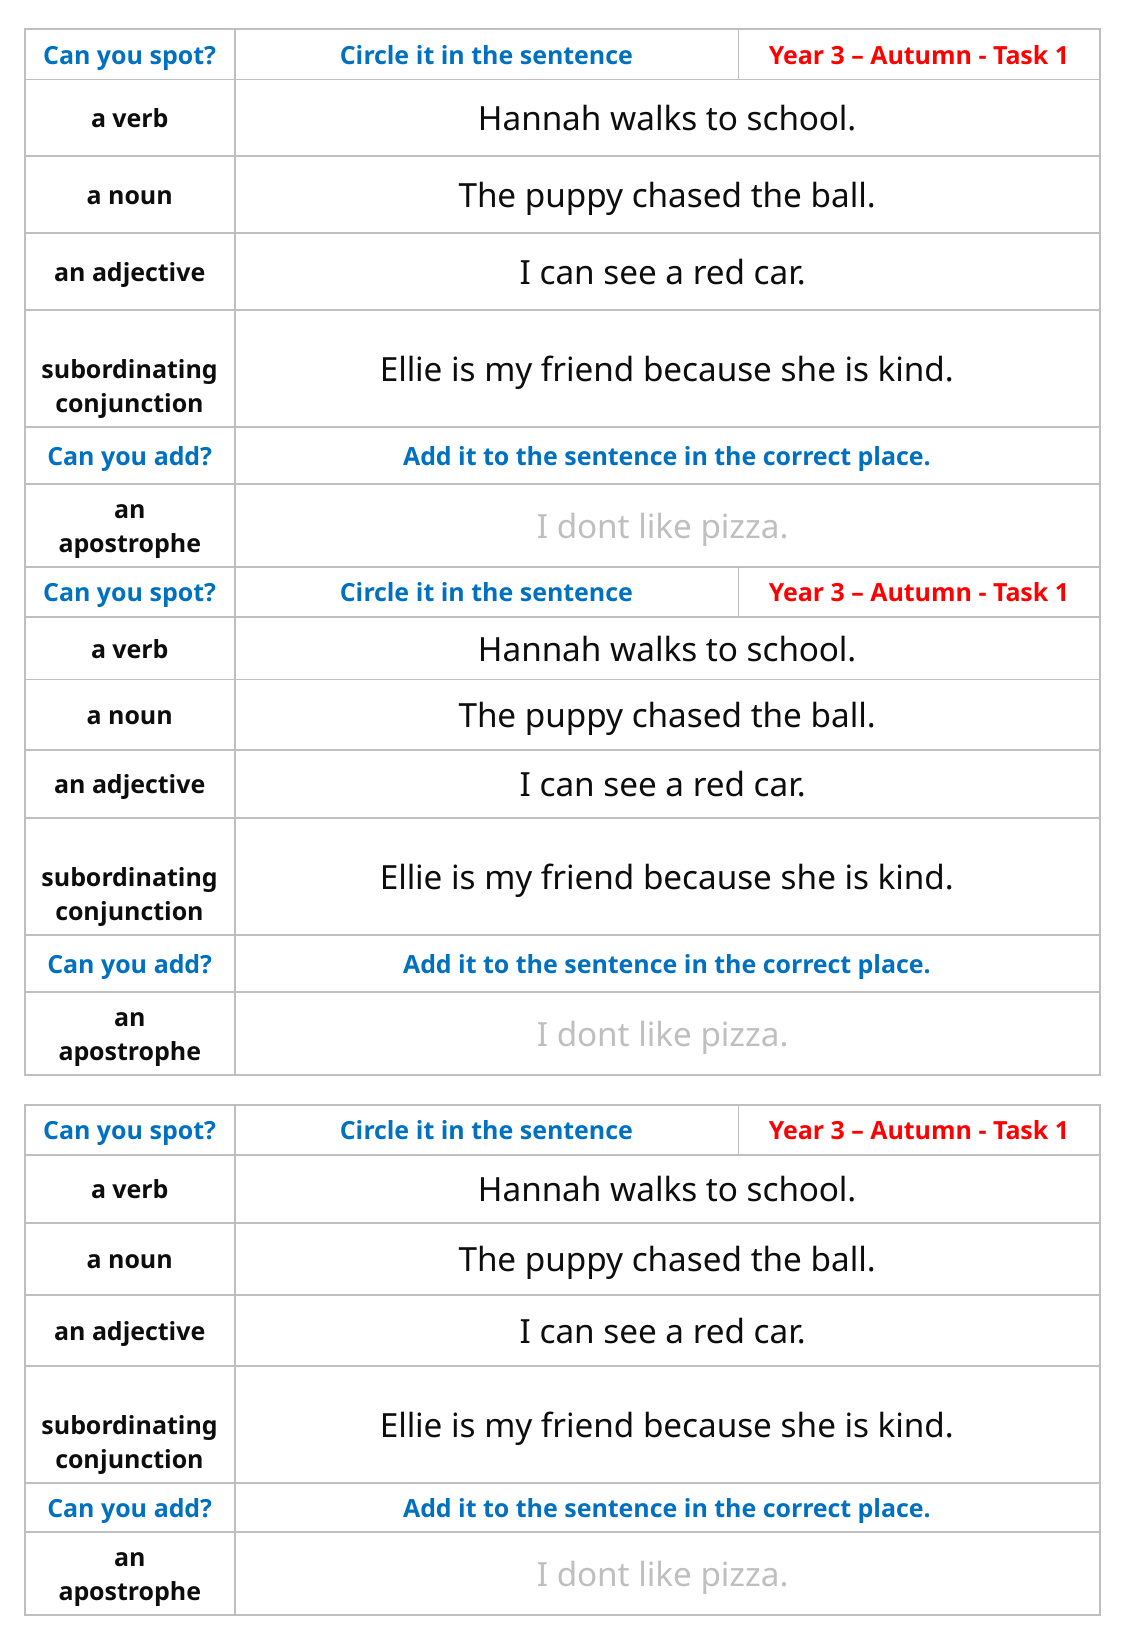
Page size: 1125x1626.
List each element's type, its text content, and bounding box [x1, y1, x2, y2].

table_cell a verb [26, 80, 234, 155]
table_cell an adjective [26, 1296, 234, 1365]
table_header Can you spot? [26, 30, 234, 79]
table_header Circle it in the sentence [236, 30, 738, 79]
table_header Circle it in the sentence [236, 568, 738, 616]
table_header Circle it in the sentence [236, 1106, 738, 1154]
table_cell I dont like pizza. [236, 993, 1099, 1074]
table_cell Add it to the sentence in the correct place. [236, 428, 1099, 483]
table_cell subordinating conjunction [26, 819, 234, 934]
table_cell Can you add? [26, 936, 234, 991]
table_cell I dont like pizza. [236, 1533, 1099, 1614]
table_header Year 3 – Autumn - Task 1 [739, 30, 1099, 79]
table_cell The puppy chased the ball. [236, 680, 1099, 749]
table_cell an apostrophe [26, 993, 234, 1074]
table_cell Add it to the sentence in the correct place. [236, 936, 1099, 991]
table_header Year 3 – Autumn - Task 1 [739, 568, 1099, 616]
table_cell Can you add? [26, 1484, 234, 1531]
table_cell I can see a red car. [236, 234, 1099, 309]
table_cell The puppy chased the ball. [236, 1224, 1099, 1294]
table_header Can you spot? [26, 1106, 234, 1154]
table_cell subordinating conjunction [26, 311, 234, 426]
table_header Year 3 – Autumn - Task 1 [739, 1106, 1099, 1154]
table_cell Ellie is my friend because she is kind. [236, 311, 1099, 426]
table_cell subordinating conjunction [26, 1367, 234, 1482]
table_cell a verb [26, 1156, 234, 1222]
table_header Can you spot? [26, 568, 234, 616]
table_cell Hannah walks to school. [236, 80, 1099, 155]
table_cell an apostrophe [26, 1533, 234, 1614]
table_cell a verb [26, 618, 234, 679]
table_cell an apostrophe [26, 485, 234, 566]
table_cell a noun [26, 1224, 234, 1294]
table_cell I dont like pizza. [236, 485, 1099, 566]
table_cell Ellie is my friend because she is kind. [236, 1367, 1099, 1482]
table_cell The puppy chased the ball. [236, 157, 1099, 232]
table_cell a noun [26, 680, 234, 749]
table_cell I can see a red car. [236, 1296, 1099, 1365]
table_cell Can you add? [26, 428, 234, 483]
table_cell I can see a red car. [236, 751, 1099, 817]
table_cell Hannah walks to school. [236, 1156, 1099, 1222]
table_cell a noun [26, 157, 234, 232]
table_cell Add it to the sentence in the correct place. [236, 1484, 1099, 1531]
table_cell an adjective [26, 751, 234, 817]
table_cell Hannah walks to school. [236, 618, 1099, 679]
table_cell an adjective [26, 234, 234, 309]
table_cell Ellie is my friend because she is kind. [236, 819, 1099, 934]
